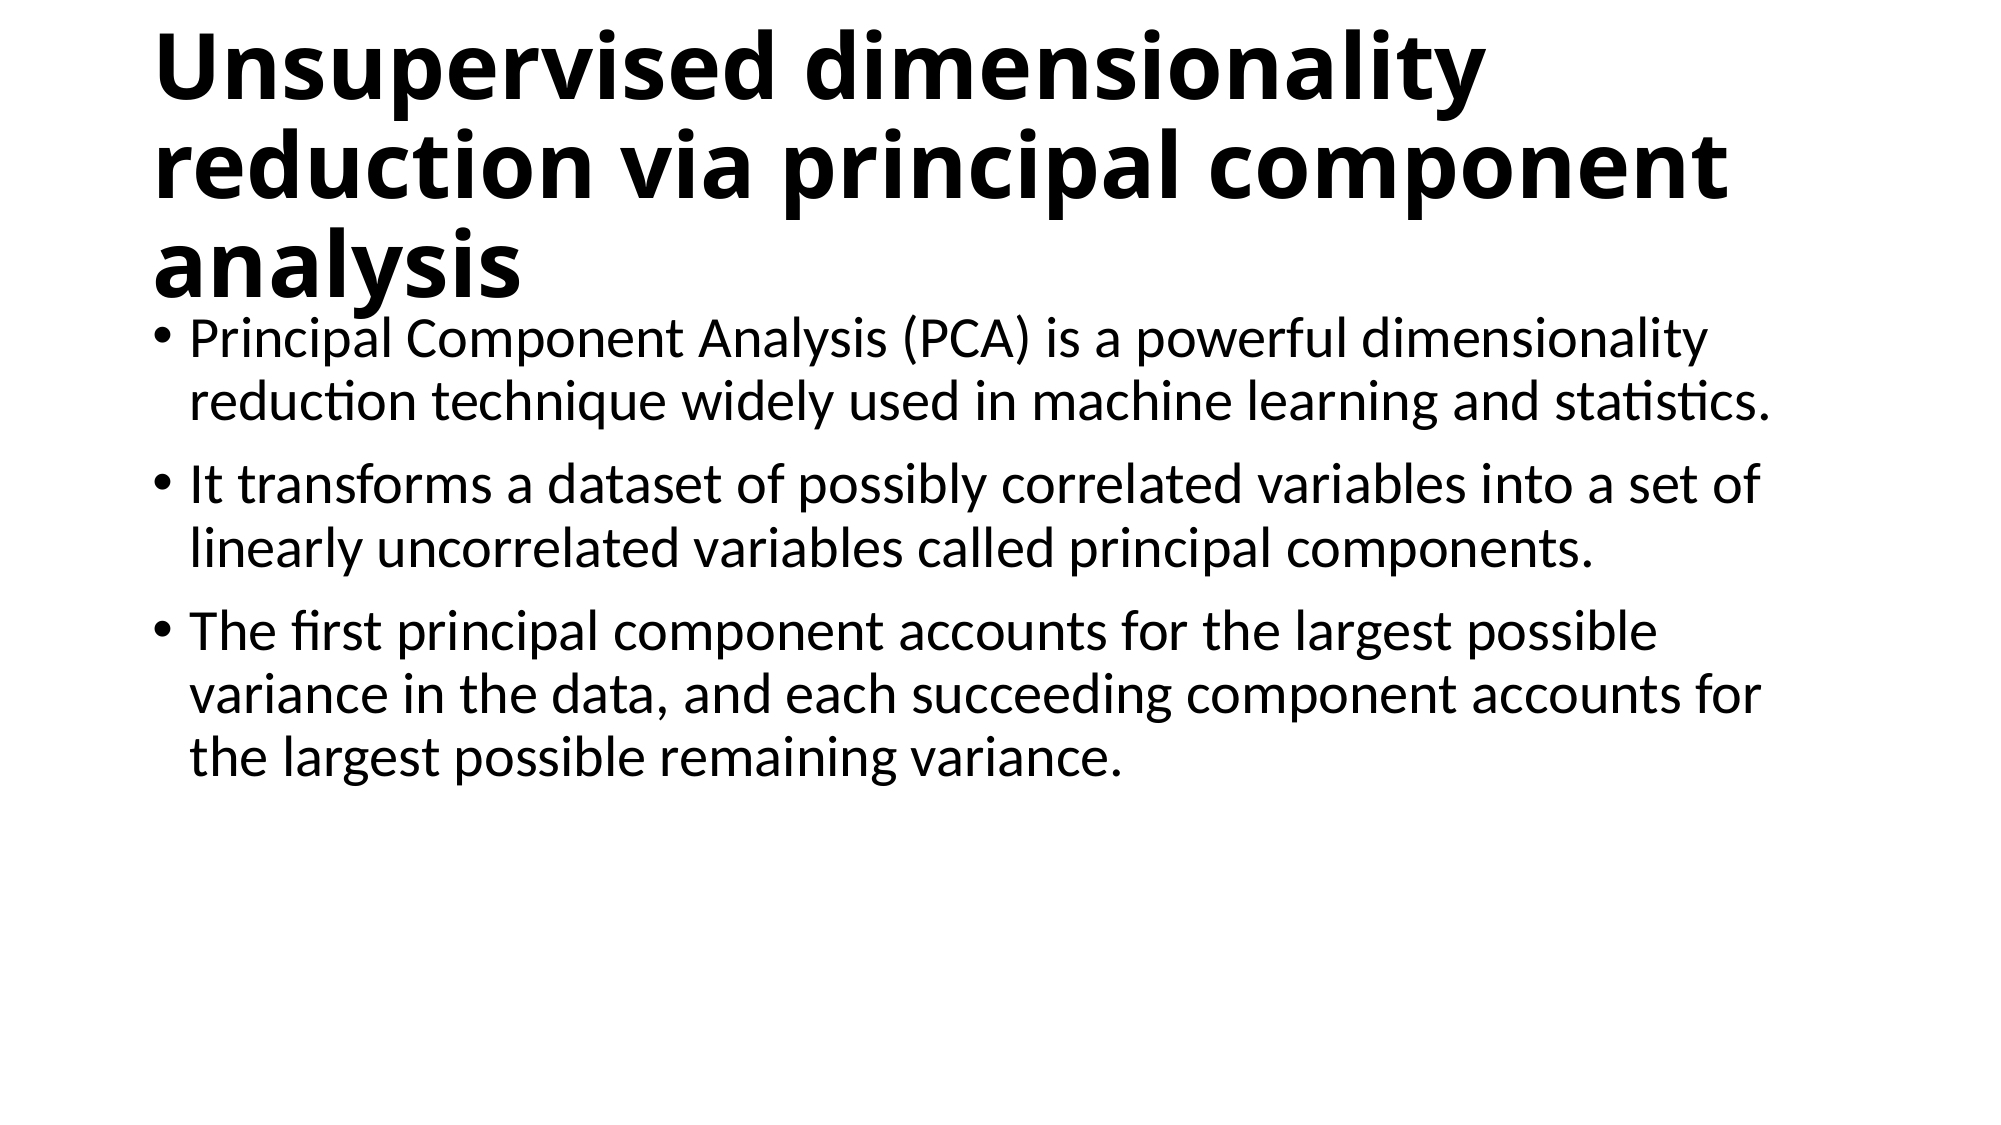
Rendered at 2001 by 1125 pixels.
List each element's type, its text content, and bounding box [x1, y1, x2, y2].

list Principal Component Analysis (PCA) is a powerful dimensionality reduction technique widely used in machine learning and statistics. It transforms a dataset of possibly correlated variables into a set of linearly uncorrelated variables called principal components. The first principal component accounts for the largest possible variance in the data, and each succeeding component accounts for the largest possible remaining variance. [137, 299, 1863, 1014]
title Unsupervised dimensionality reduction via principal component analysis [137, 59, 1863, 278]
